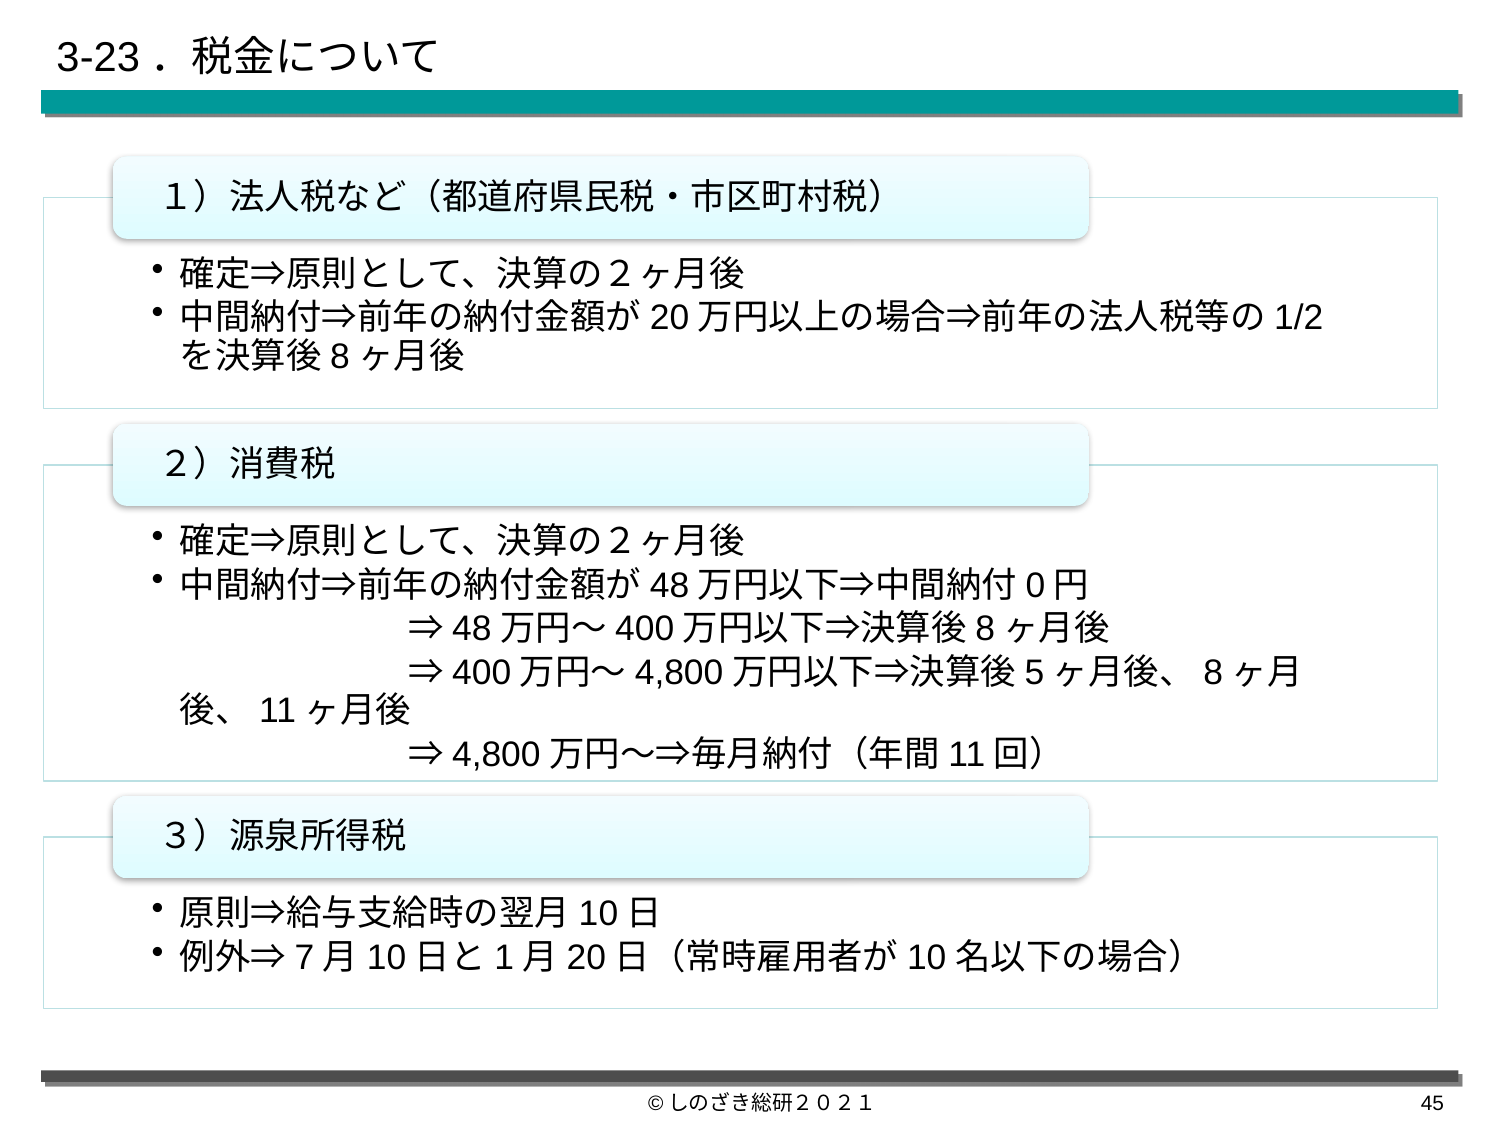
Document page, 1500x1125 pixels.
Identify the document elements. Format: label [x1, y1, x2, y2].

footer [524, 1082, 1000, 1125]
slide_number [1108, 1082, 1459, 1125]
title [41, 19, 1459, 91]
text_box [43, 115, 1438, 1050]
